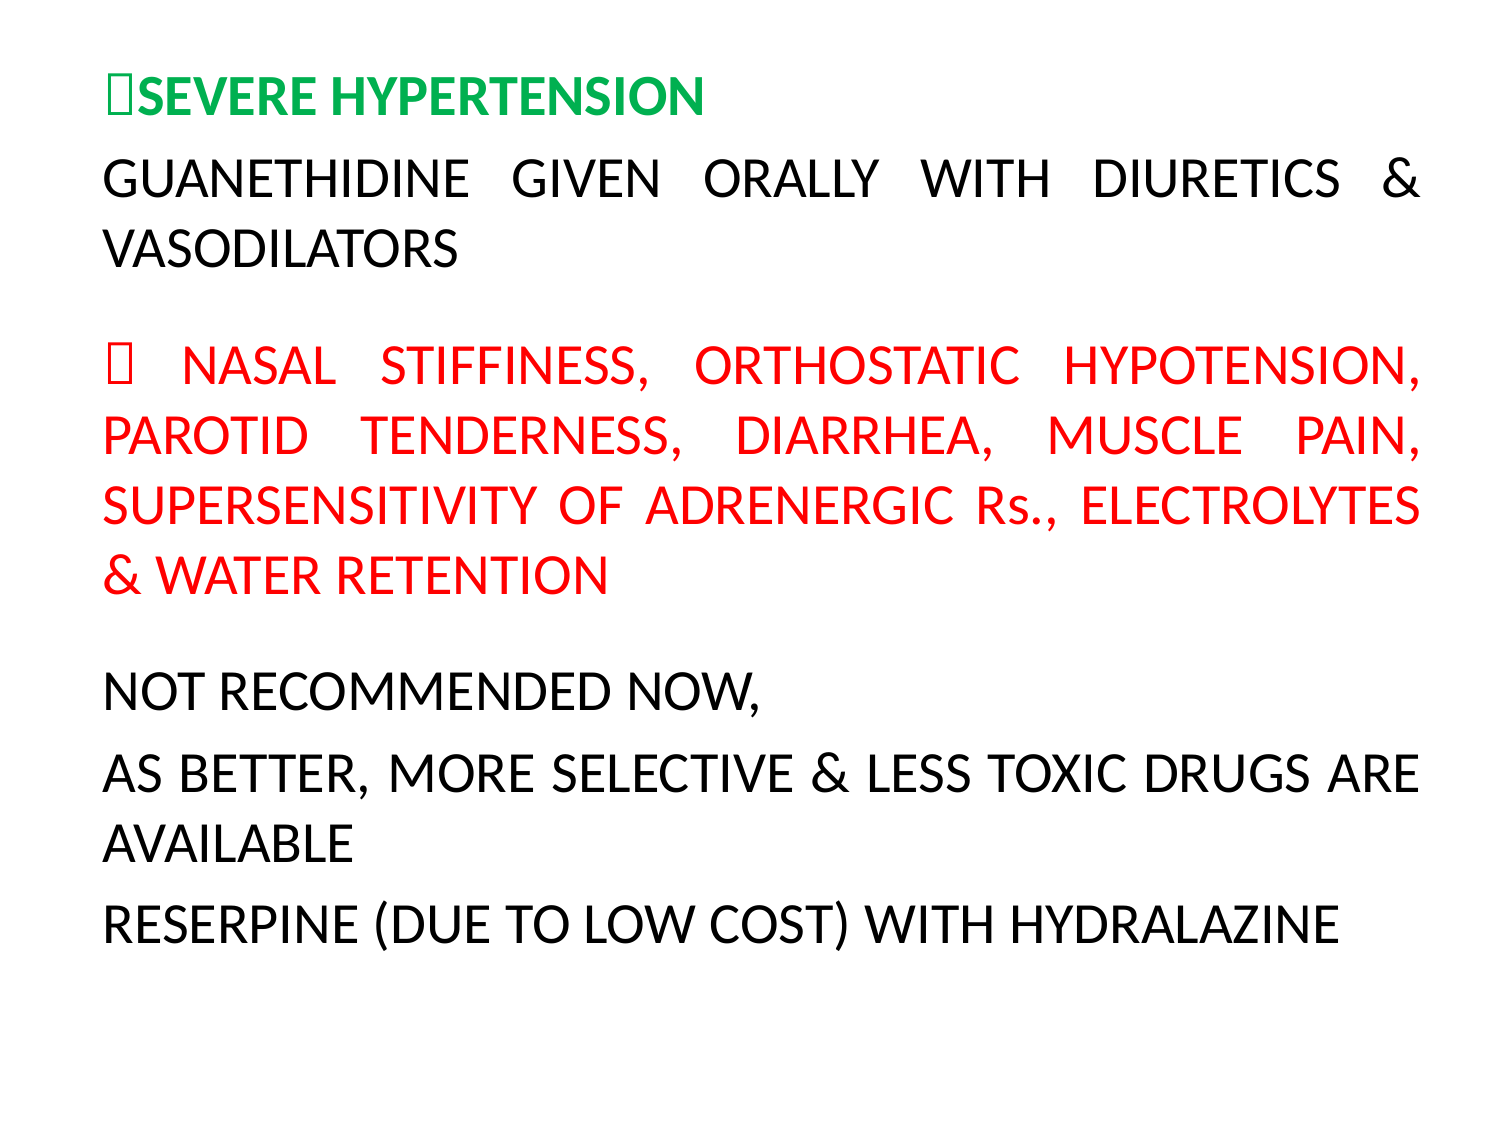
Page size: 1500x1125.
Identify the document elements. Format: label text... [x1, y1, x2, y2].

list SEVERE HYPERTENSION GUANETHIDINE GIVEN ORALLY WITH DIURETICS & VASODILATORS  NASAL STIFFINESS, ORTHOSTATIC HYPOTENSION, PAROTID TENDERNESS, DIARRHEA, MUSCLE PAIN, SUPERSENSITIVITY OF ADRENERGIC Rs., ELECTROLYTES & WATER RETENTION NOT RECOMMENDED NOW, AS BETTER, MORE SELECTIVE & LESS TOXIC DRUGS ARE AVAILABLE RESERPINE (DUE TO LOW COST) WITH HYDRALAZINE [87, 50, 1438, 1000]
